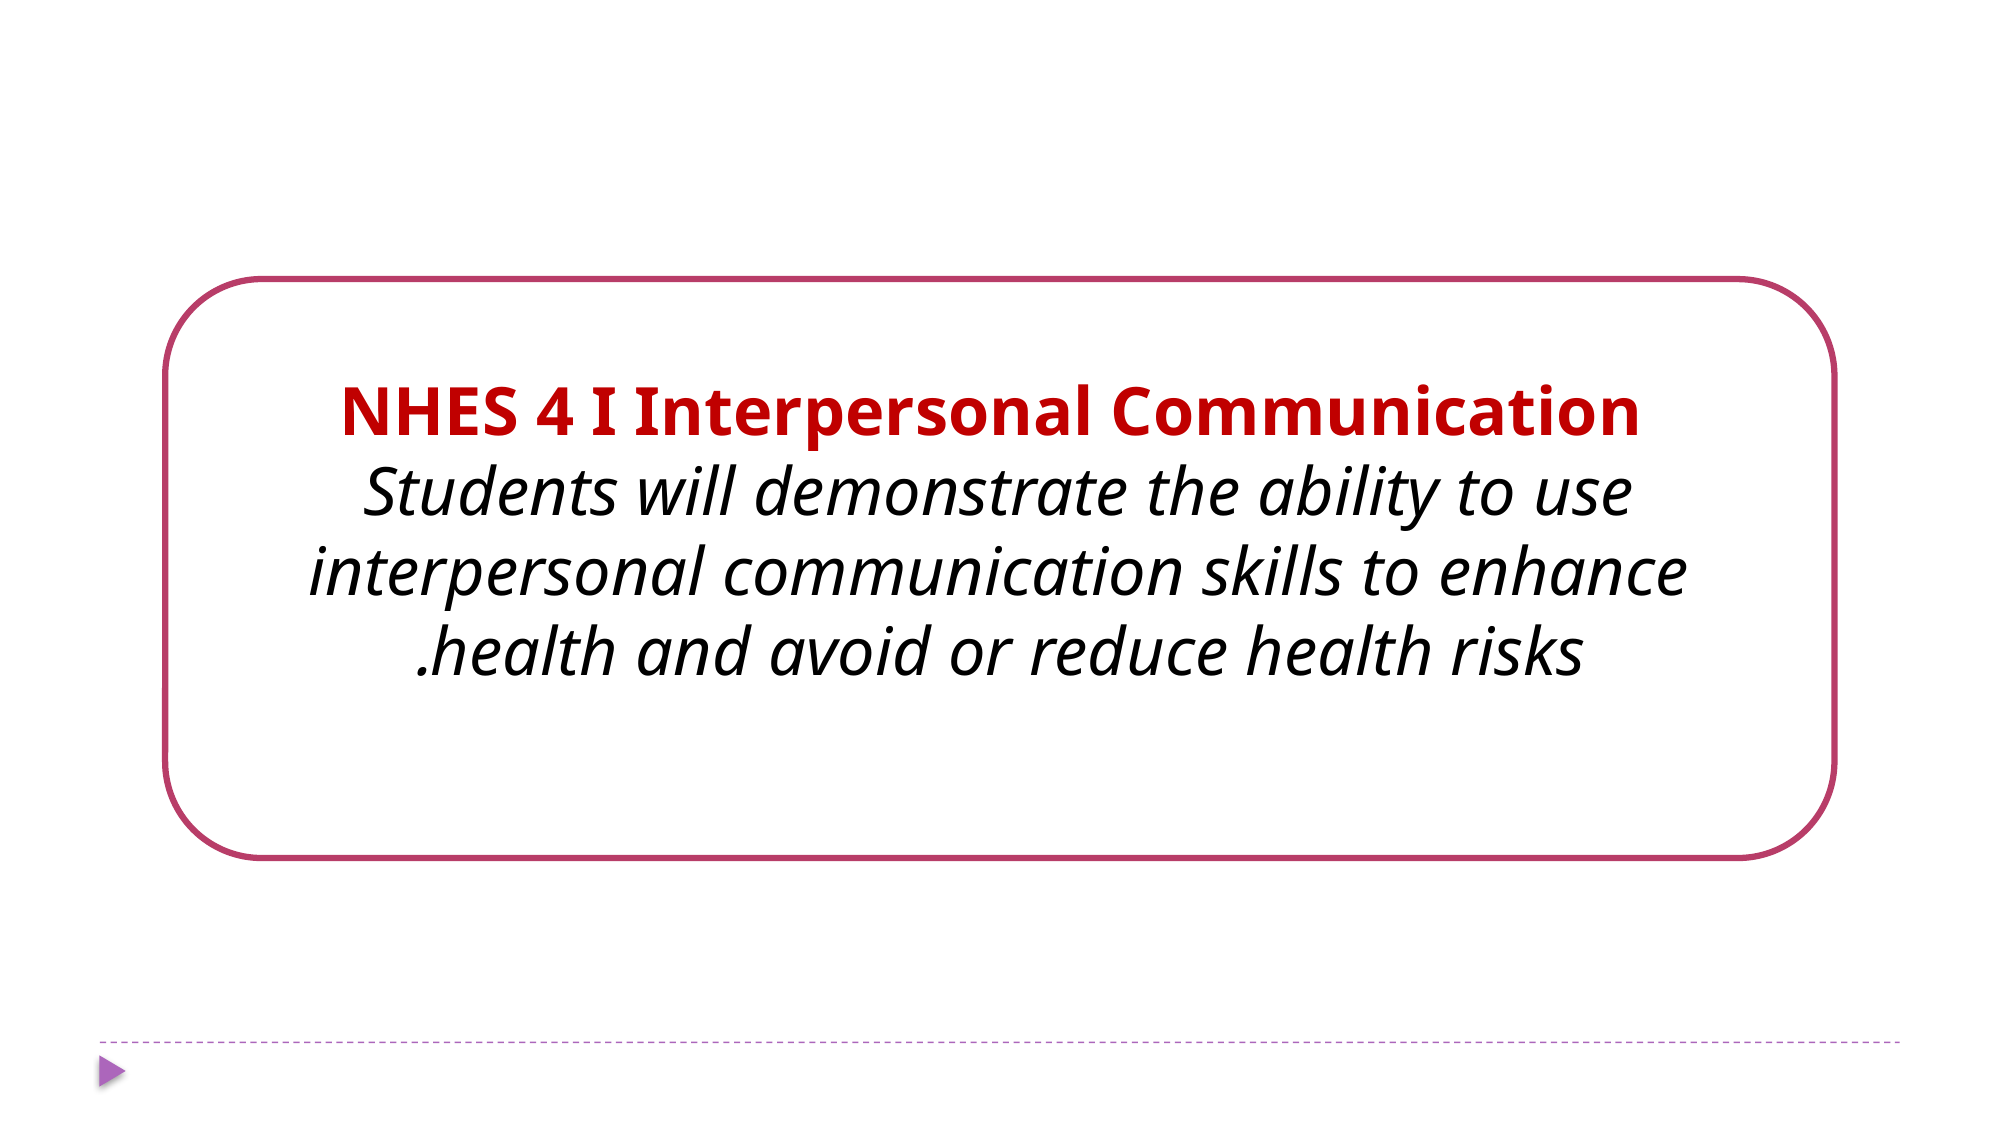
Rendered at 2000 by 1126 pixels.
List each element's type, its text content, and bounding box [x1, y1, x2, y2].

text_box NHES 4 I Interpersonal Communication Students will demonstrate the ability to use interpersonal communication skills to enhance health and avoid or reduce health risks. [163, 277, 1836, 860]
